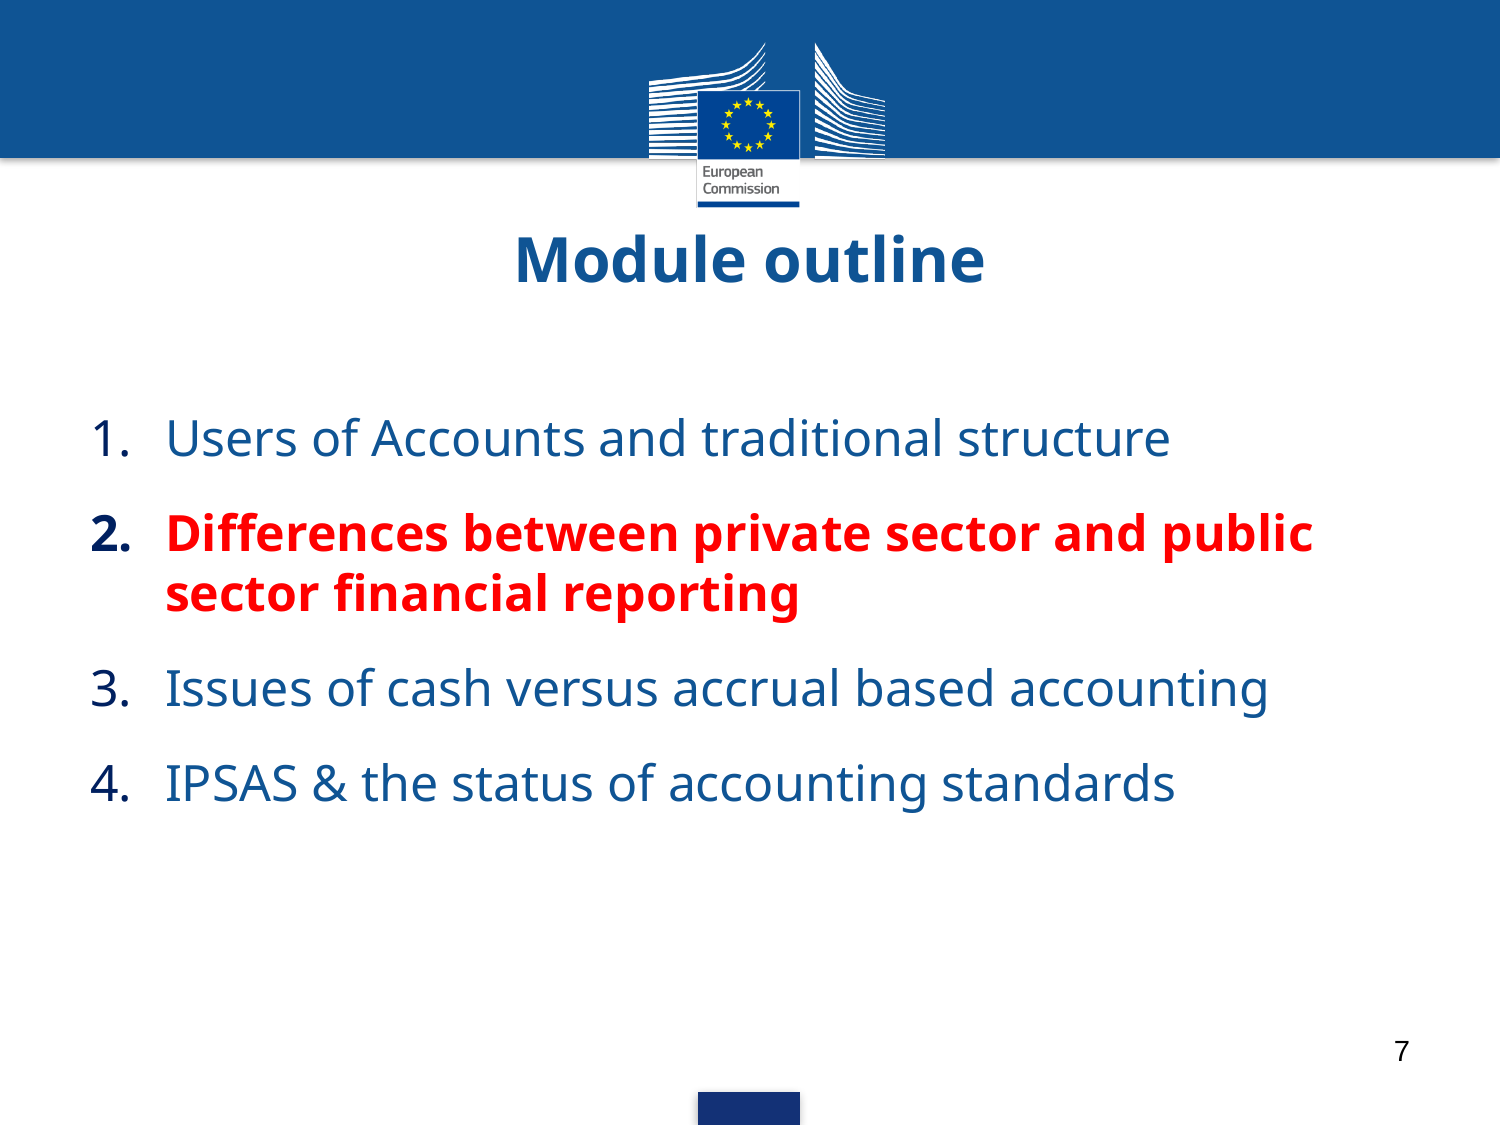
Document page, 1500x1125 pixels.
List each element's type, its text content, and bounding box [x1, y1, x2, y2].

title Module outline [0, 163, 1500, 352]
picture [649, 42, 885, 163]
list Users of Accounts and traditional structure Differences between private sector and public sector financial reporting Issues of cash versus accrual based accounting IPSAS & the status of accounting standards [75, 399, 1425, 870]
slide_number 7 [1074, 1024, 1426, 1103]
